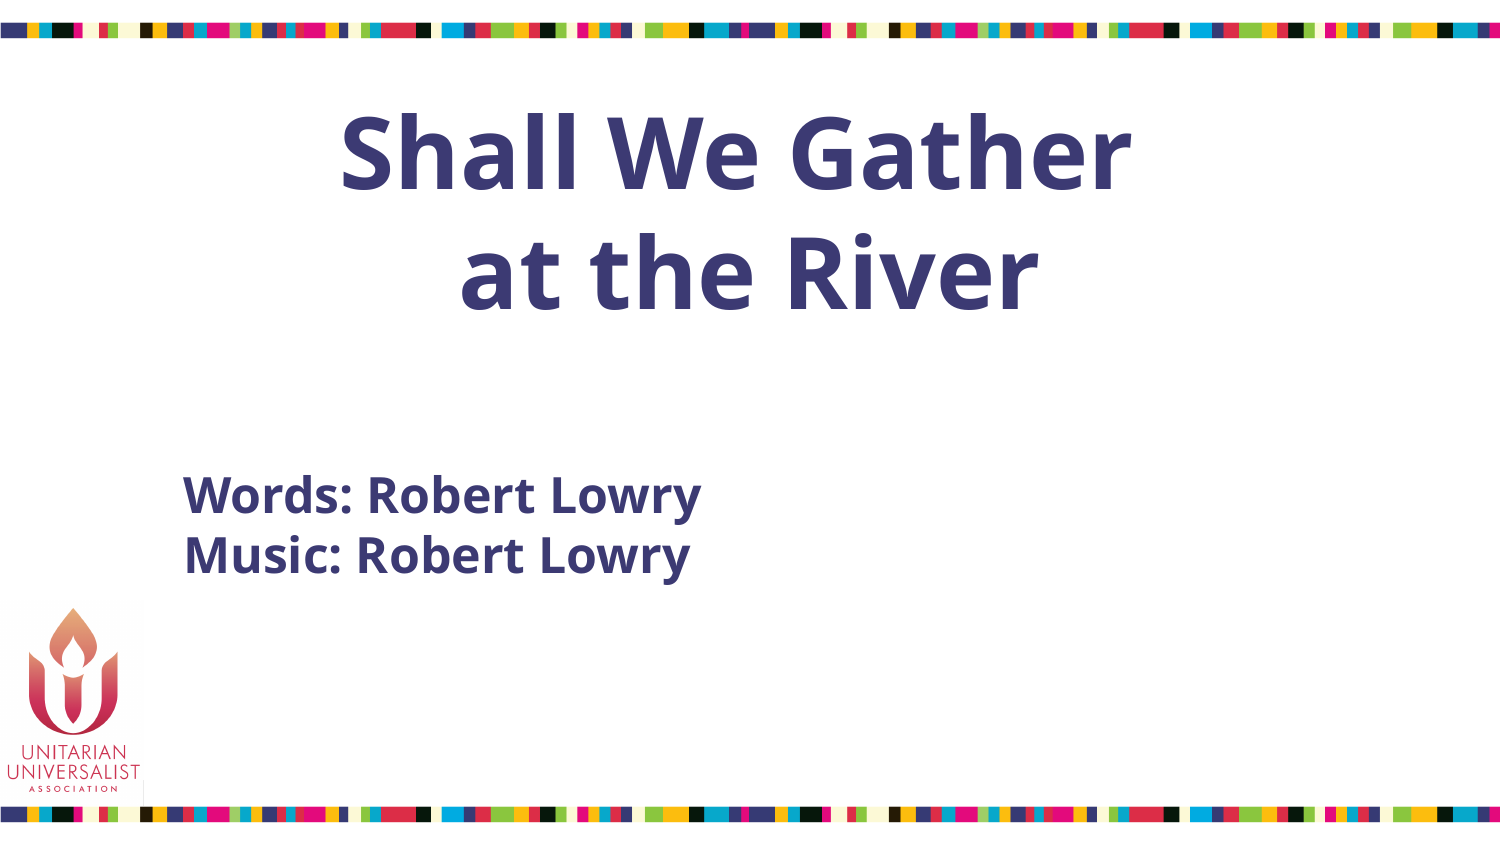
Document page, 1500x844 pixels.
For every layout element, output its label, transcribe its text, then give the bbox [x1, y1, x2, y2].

text_box Shall We Gather at the River [74, 75, 1425, 345]
text_box Words: Robert Lowry Music: Robert Lowry [168, 448, 1495, 659]
picture [0, 22, 1500, 40]
picture [0, 600, 1500, 824]
